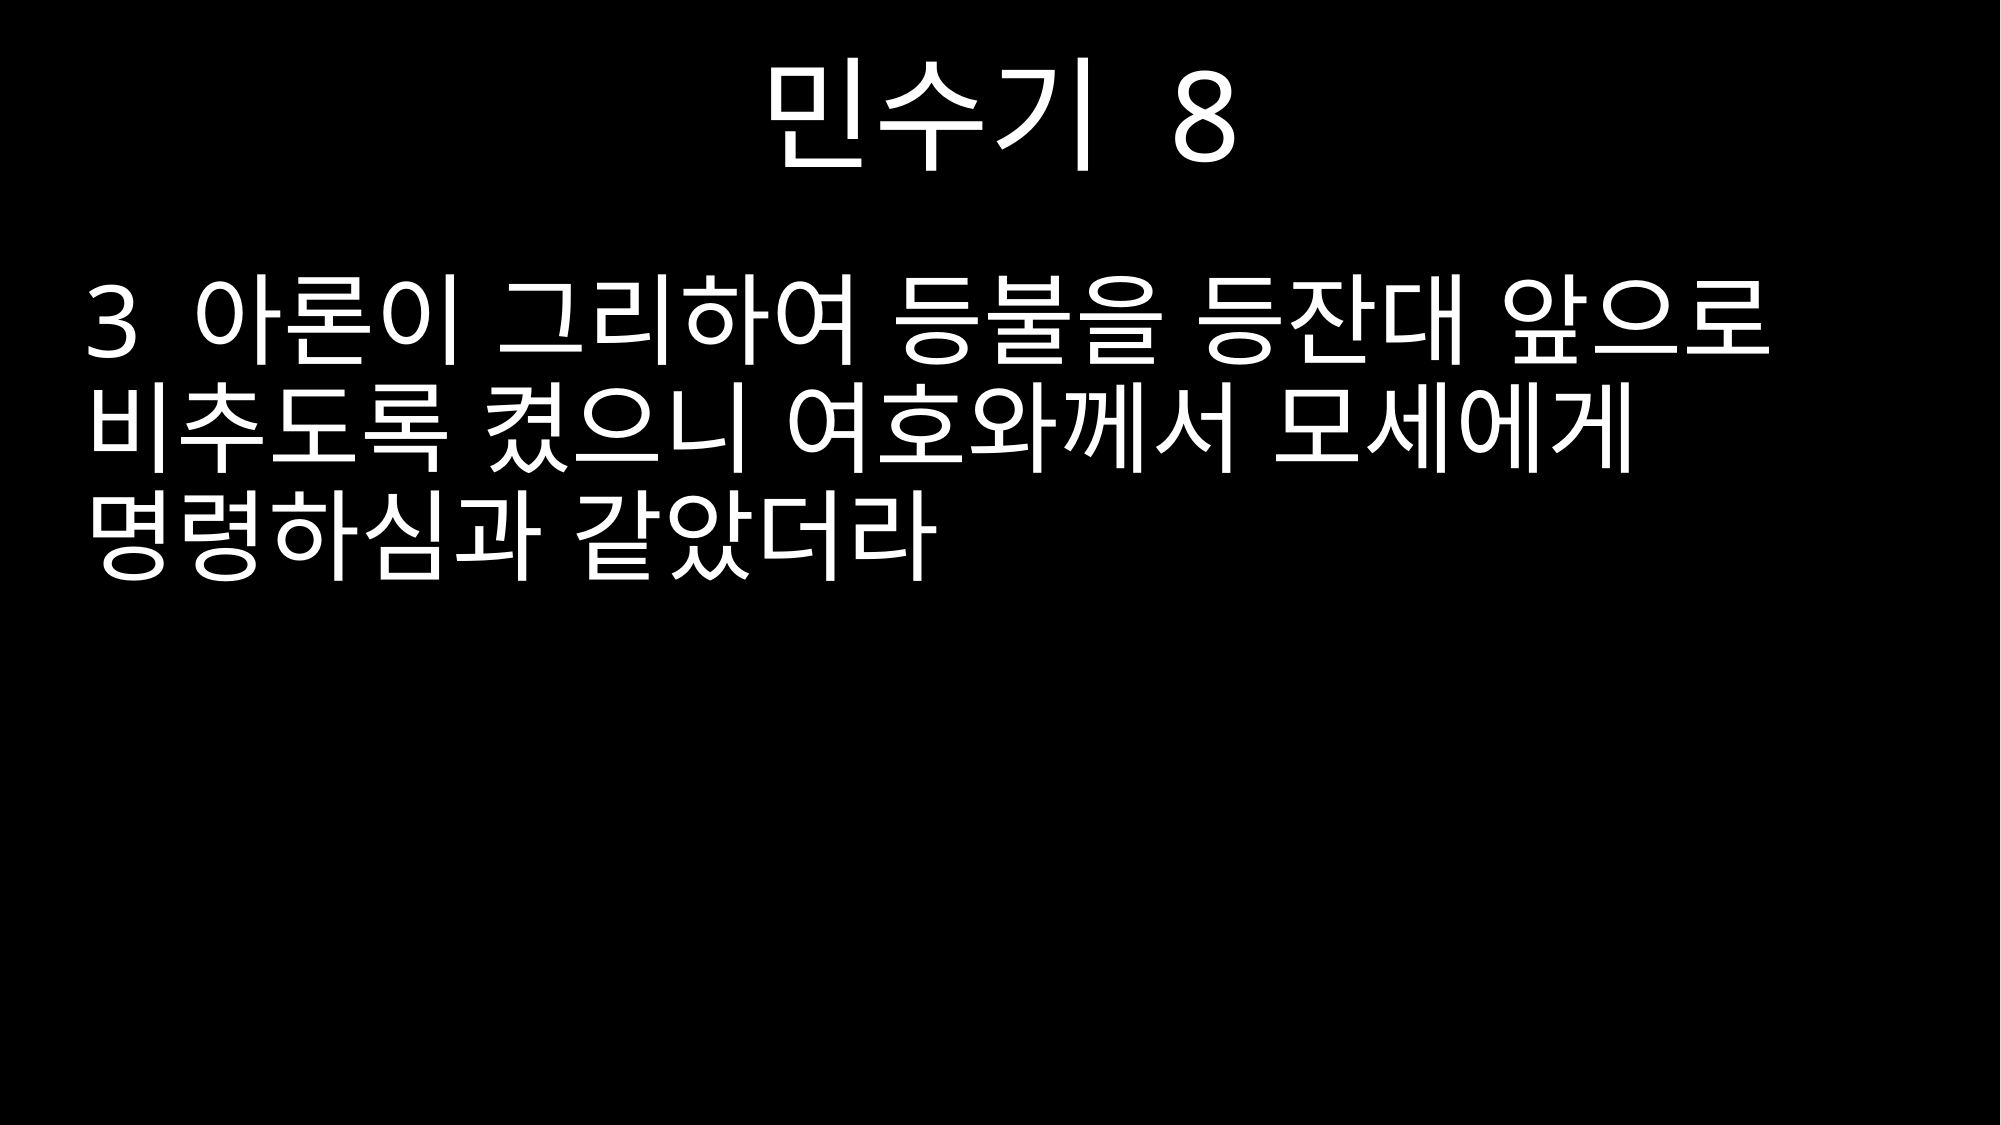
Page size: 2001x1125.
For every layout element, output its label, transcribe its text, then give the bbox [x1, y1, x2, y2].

picture [0, 0, 2001, 1125]
footer 민수기 8 [0, 32, 2000, 192]
list 3 아론이 그리하여 등불을 등잔대 앞으로 비추도록 켰으니 여호와께서 모세에게 명령하심과 같았더라 [69, 263, 1953, 423]
